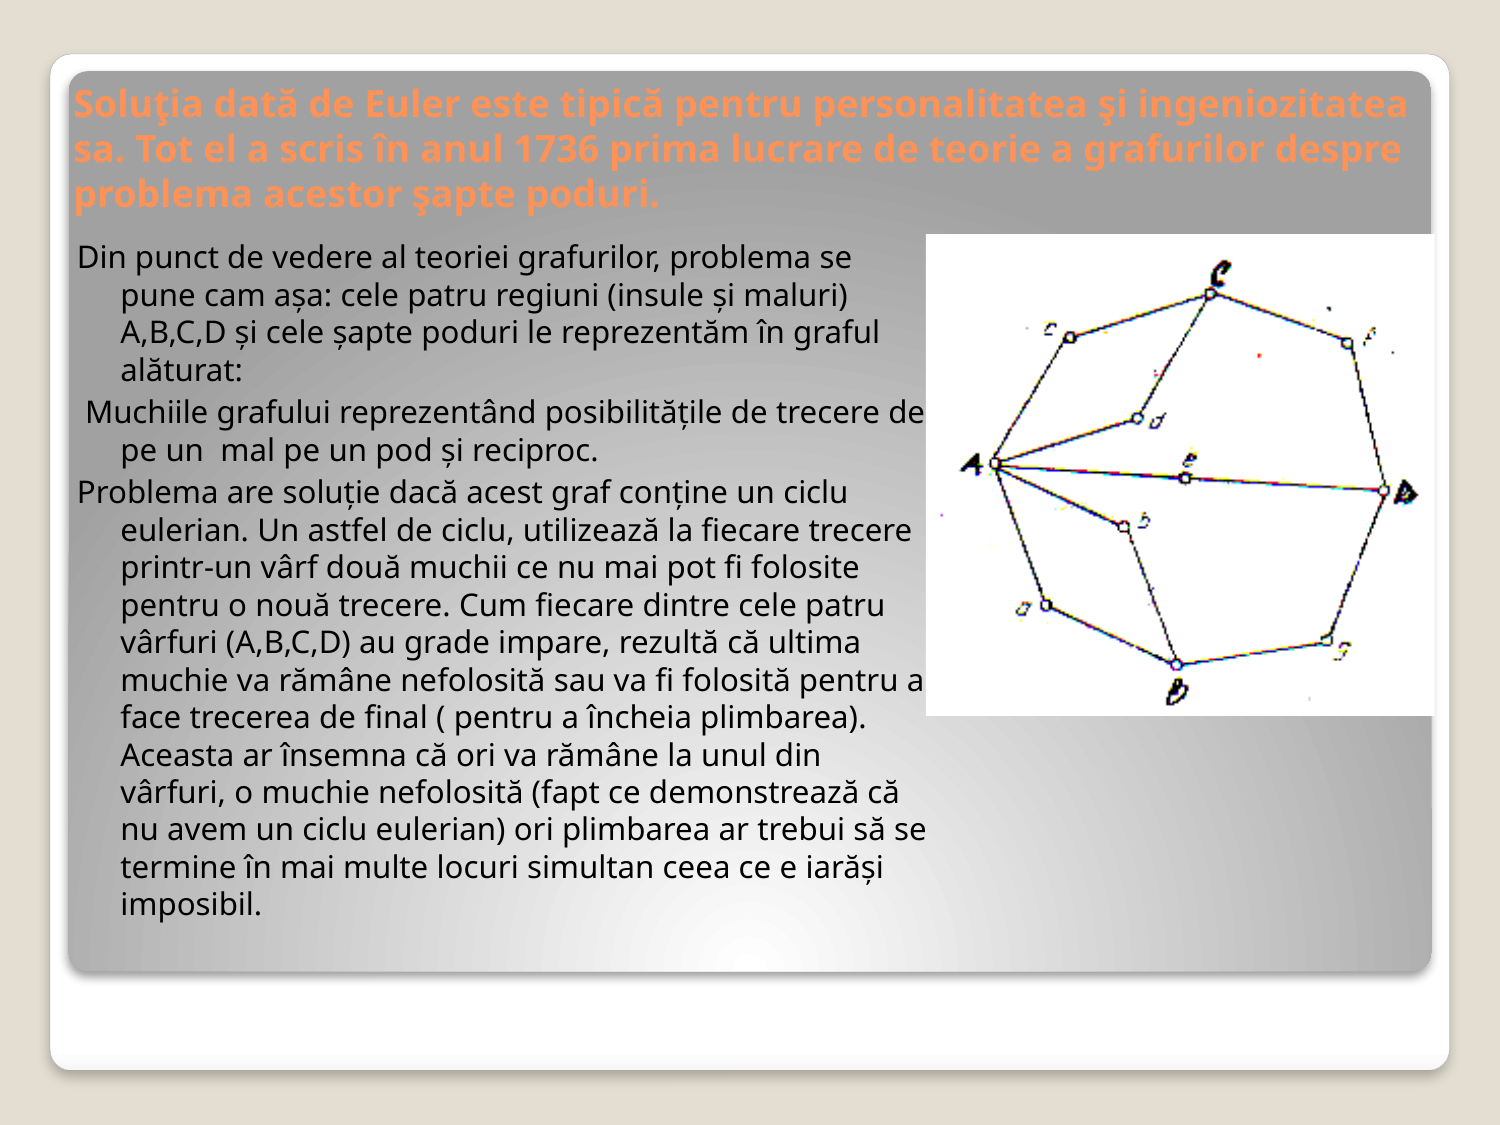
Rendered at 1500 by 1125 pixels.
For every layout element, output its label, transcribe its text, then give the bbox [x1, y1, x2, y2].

title Soluţia dată de Euler este tipică pentru personalitatea şi ingeniozitatea sa. Tot el a scris în anul 1736 prima lucrare de teorie a grafurilor despre problema acestor şapte poduri. [58, 35, 1449, 223]
list Din punct de vedere al teoriei grafurilor, problema se pune cam aşa: cele patru regiuni (insule şi maluri) A,B,C,D şi cele şapte poduri le reprezentăm în graful alăturat: Muchiile grafului reprezentând posibilităţile de trecere de pe un mal pe un pod şi reciproc. Problema are soluţie dacă acest graf conţine un ciclu eulerian. Un astfel de ciclu, utilizează la fiecare trecere printr-un vârf două muchii ce nu mai pot fi folosite pentru o nouă trecere. Cum fiecare dintre cele patru vârfuri (A,B,C,D) au grade impare, rezultă că ultima muchie va rămâne nefolosită sau va fi folosită pentru a face trecerea de final ( pentru a încheia plimbarea). Aceasta ar însemna că ori va rămâne la unul din vârfuri, o muchie nefolosită (fapt ce demonstrează că nu avem un ciclu eulerian) ori plimbarea ar trebui să se termine în mai multe locuri simultan ceea ce e iarăşi imposibil. [46, 222, 950, 1090]
picture [925, 234, 1435, 717]
